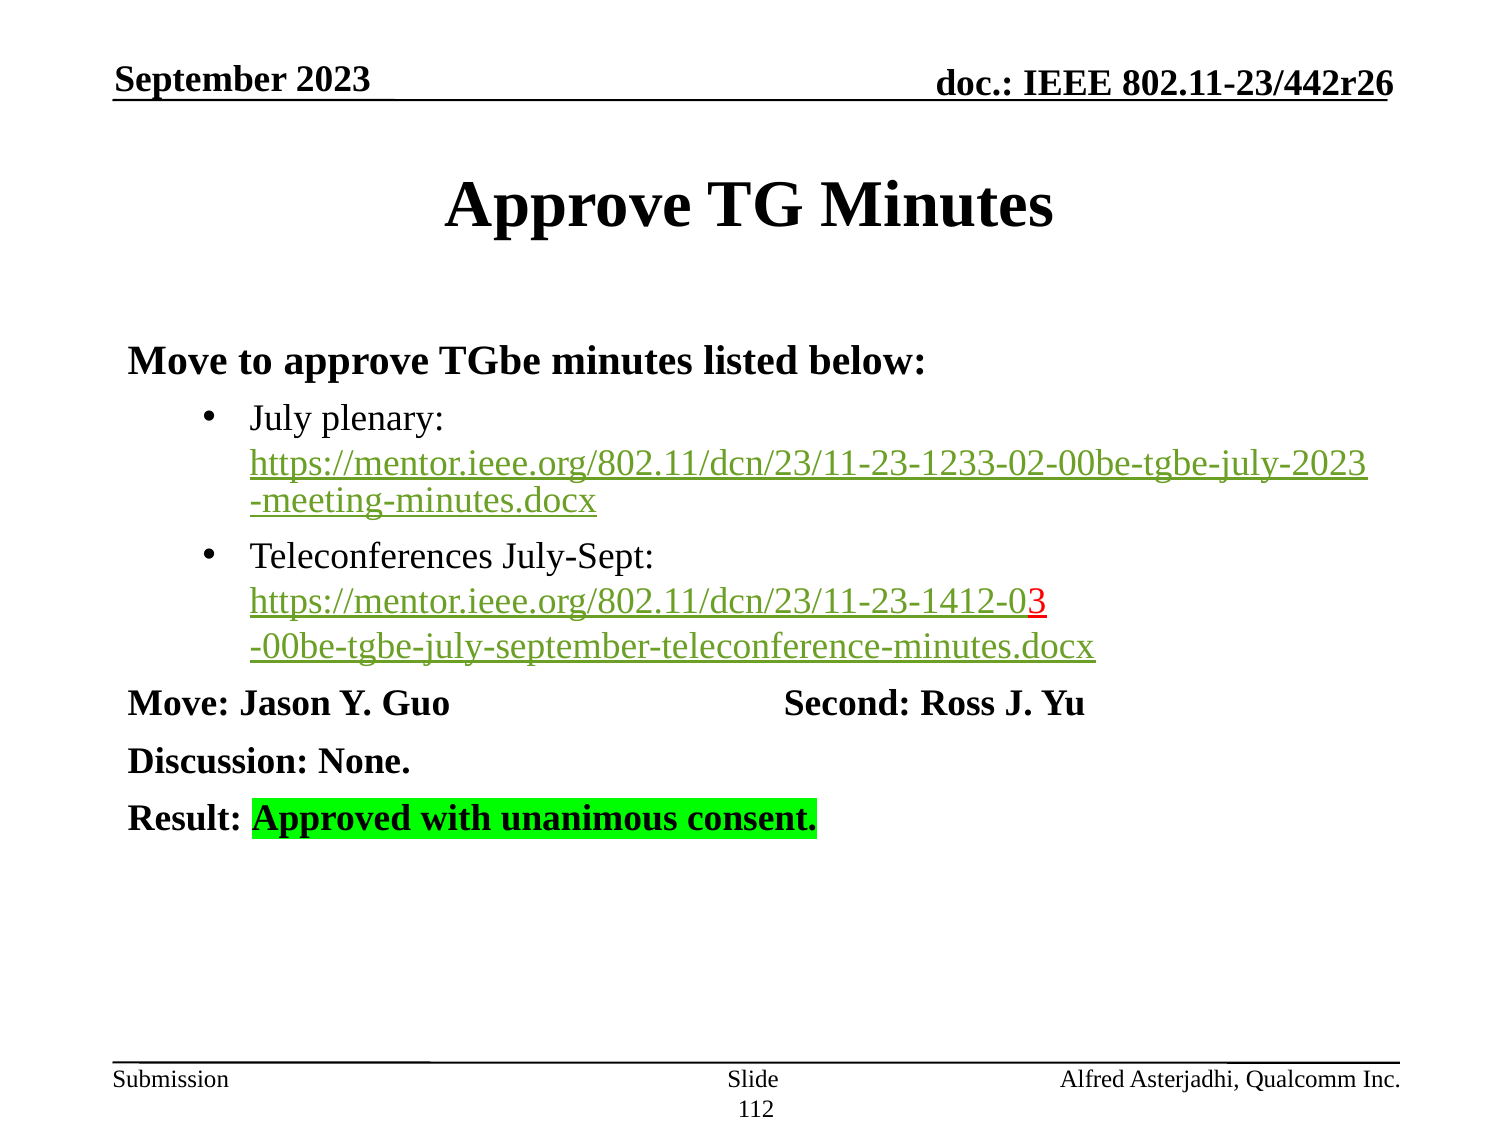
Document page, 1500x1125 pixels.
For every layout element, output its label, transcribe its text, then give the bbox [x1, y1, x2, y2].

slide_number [114, 54, 423, 100]
title Approve TG Minutes [112, 112, 1388, 288]
footer Alfred Asterjadhi, Qualcomm Inc. [878, 1061, 1402, 1093]
list Move to approve TGbe minutes listed below: July plenary: https://mentor.ieee.org/802.11/dcn/23/11-23-1233-02-00be-tgbe-july-2023-meeting-minutes.docx Teleconferences July-Sept: https://mentor.ieee.org/802.11/dcn/23/11-23-1412-03-00be-tgbe-july-september-teleconference-minutes.docx Move: Jason Y. Guo Second: Ross J. Yu Discussion: None. Result: Approved with unanimous consent. [112, 324, 1388, 1051]
slide_number Slide 112 [712, 1061, 800, 1123]
